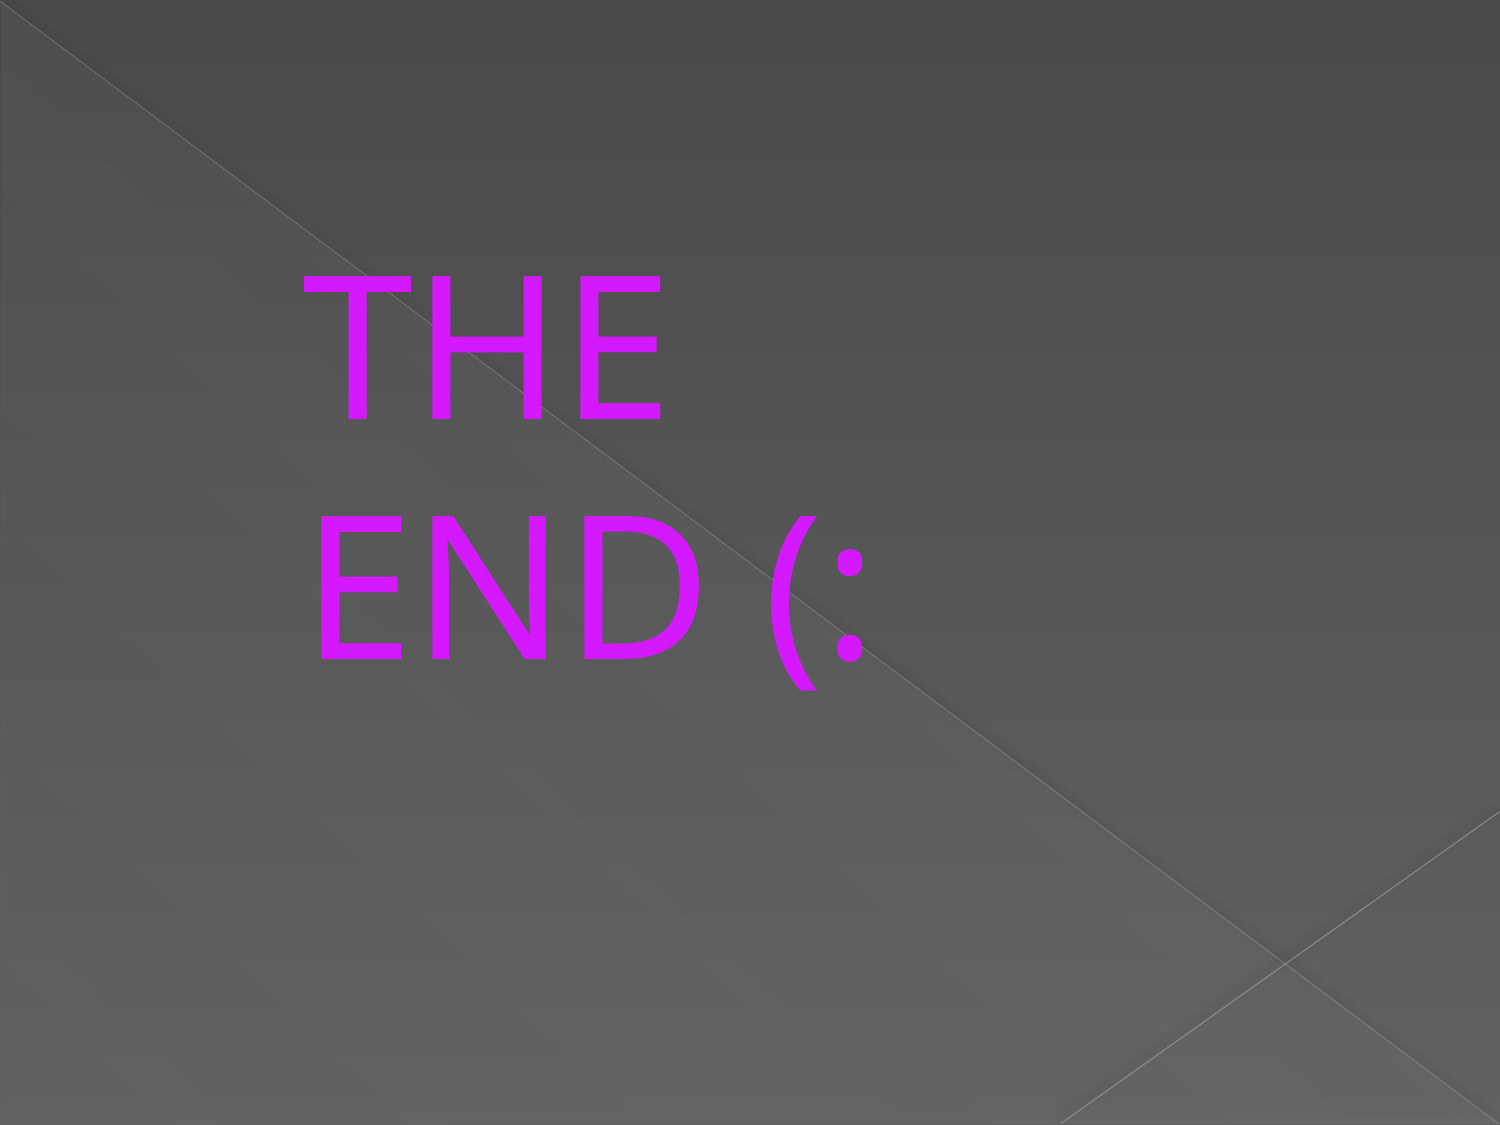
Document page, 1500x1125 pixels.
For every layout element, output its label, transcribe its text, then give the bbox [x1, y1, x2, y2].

text_box THE END (: [287, 212, 1088, 708]
